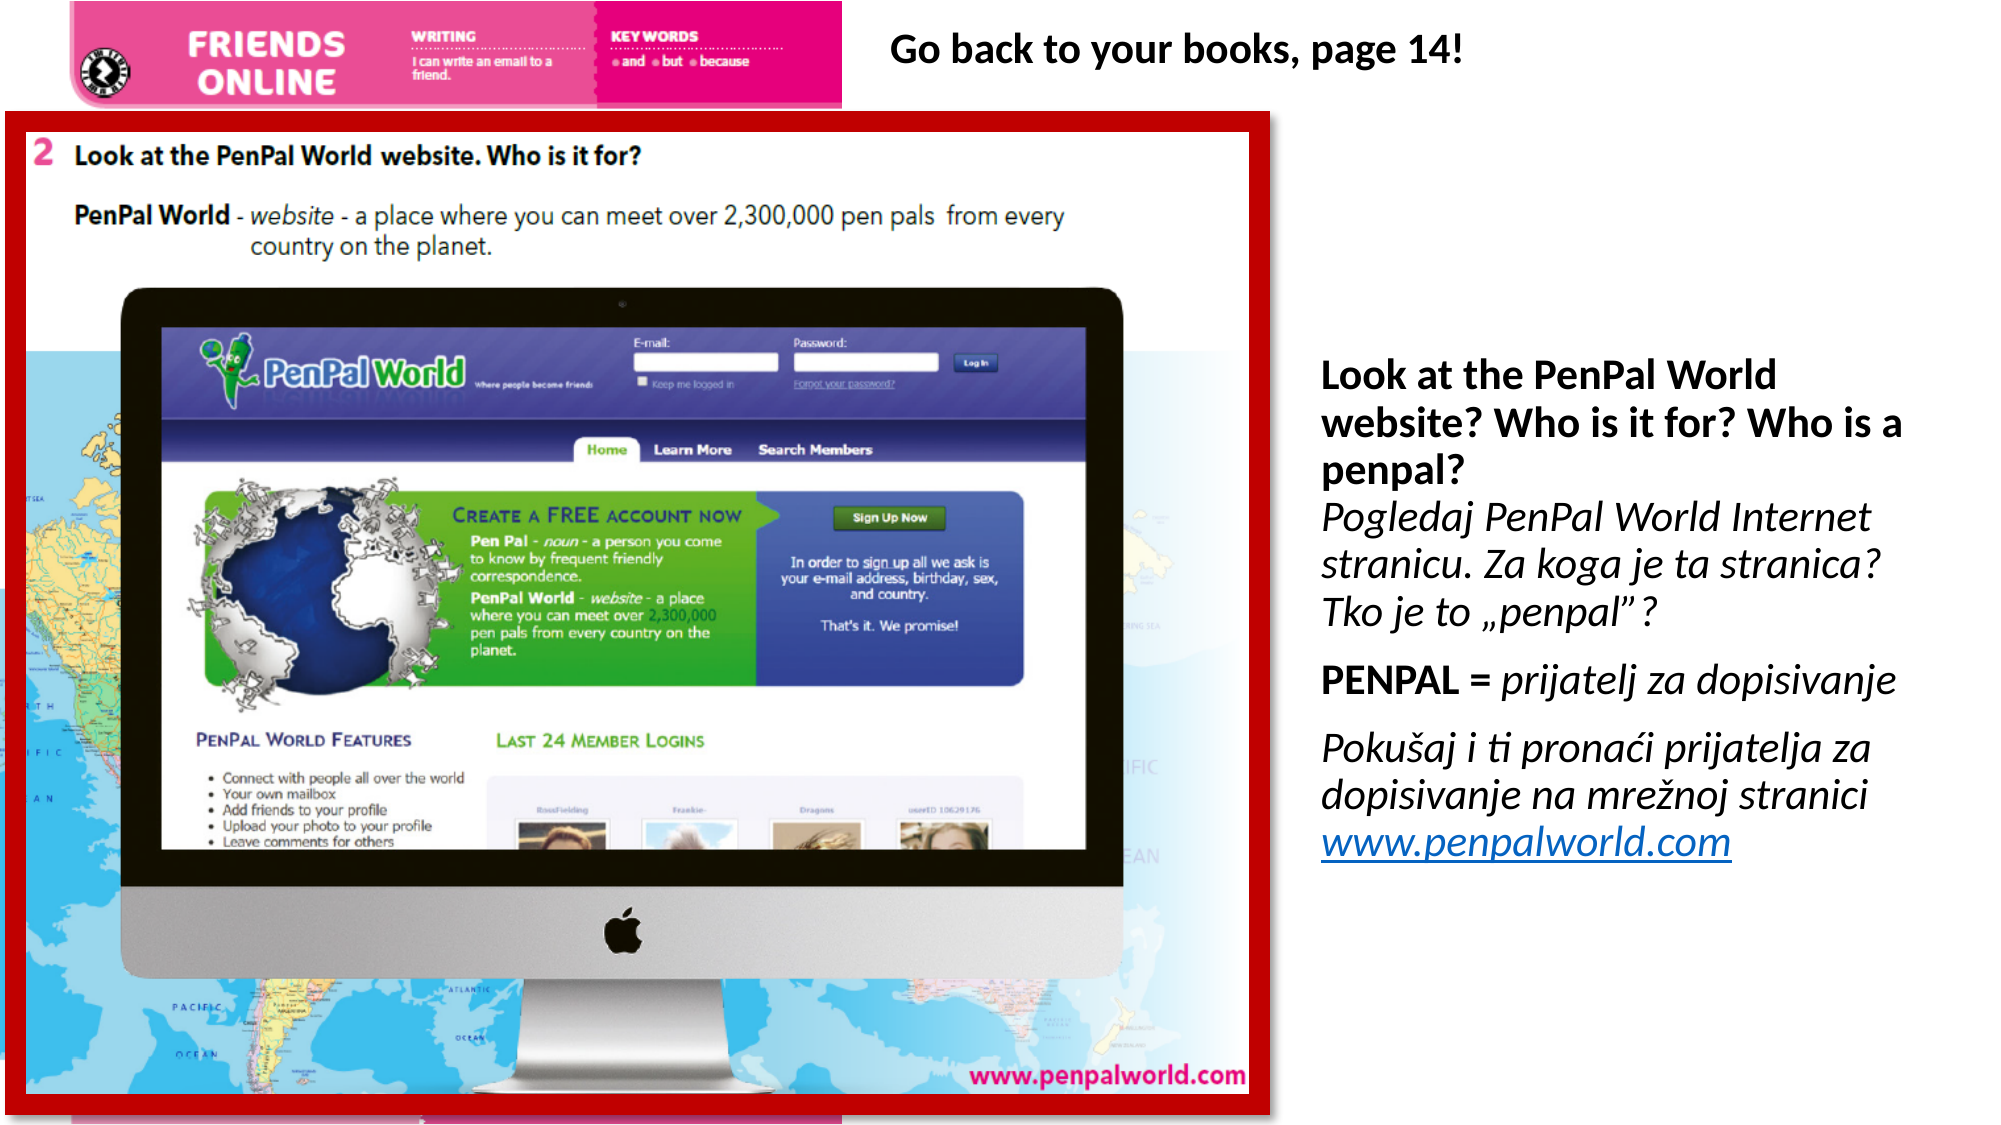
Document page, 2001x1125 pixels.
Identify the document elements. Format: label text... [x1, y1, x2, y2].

text_box Look at the PenPal World website? Who is it for? Who is a penpal? Pogledaj PenPal World Internet stranicu. Za koga je ta stranica? Tko je to „penpal”? PENPAL = prijatelj za dopisivanje Pokušaj i ti pronaći prijatelja za dopisivanje na mrežnoj stranici www.penpalworld.com [1306, 344, 1932, 1125]
text_box Go back to your books, page 14! [874, 19, 1802, 82]
picture [0, 1, 1250, 1124]
